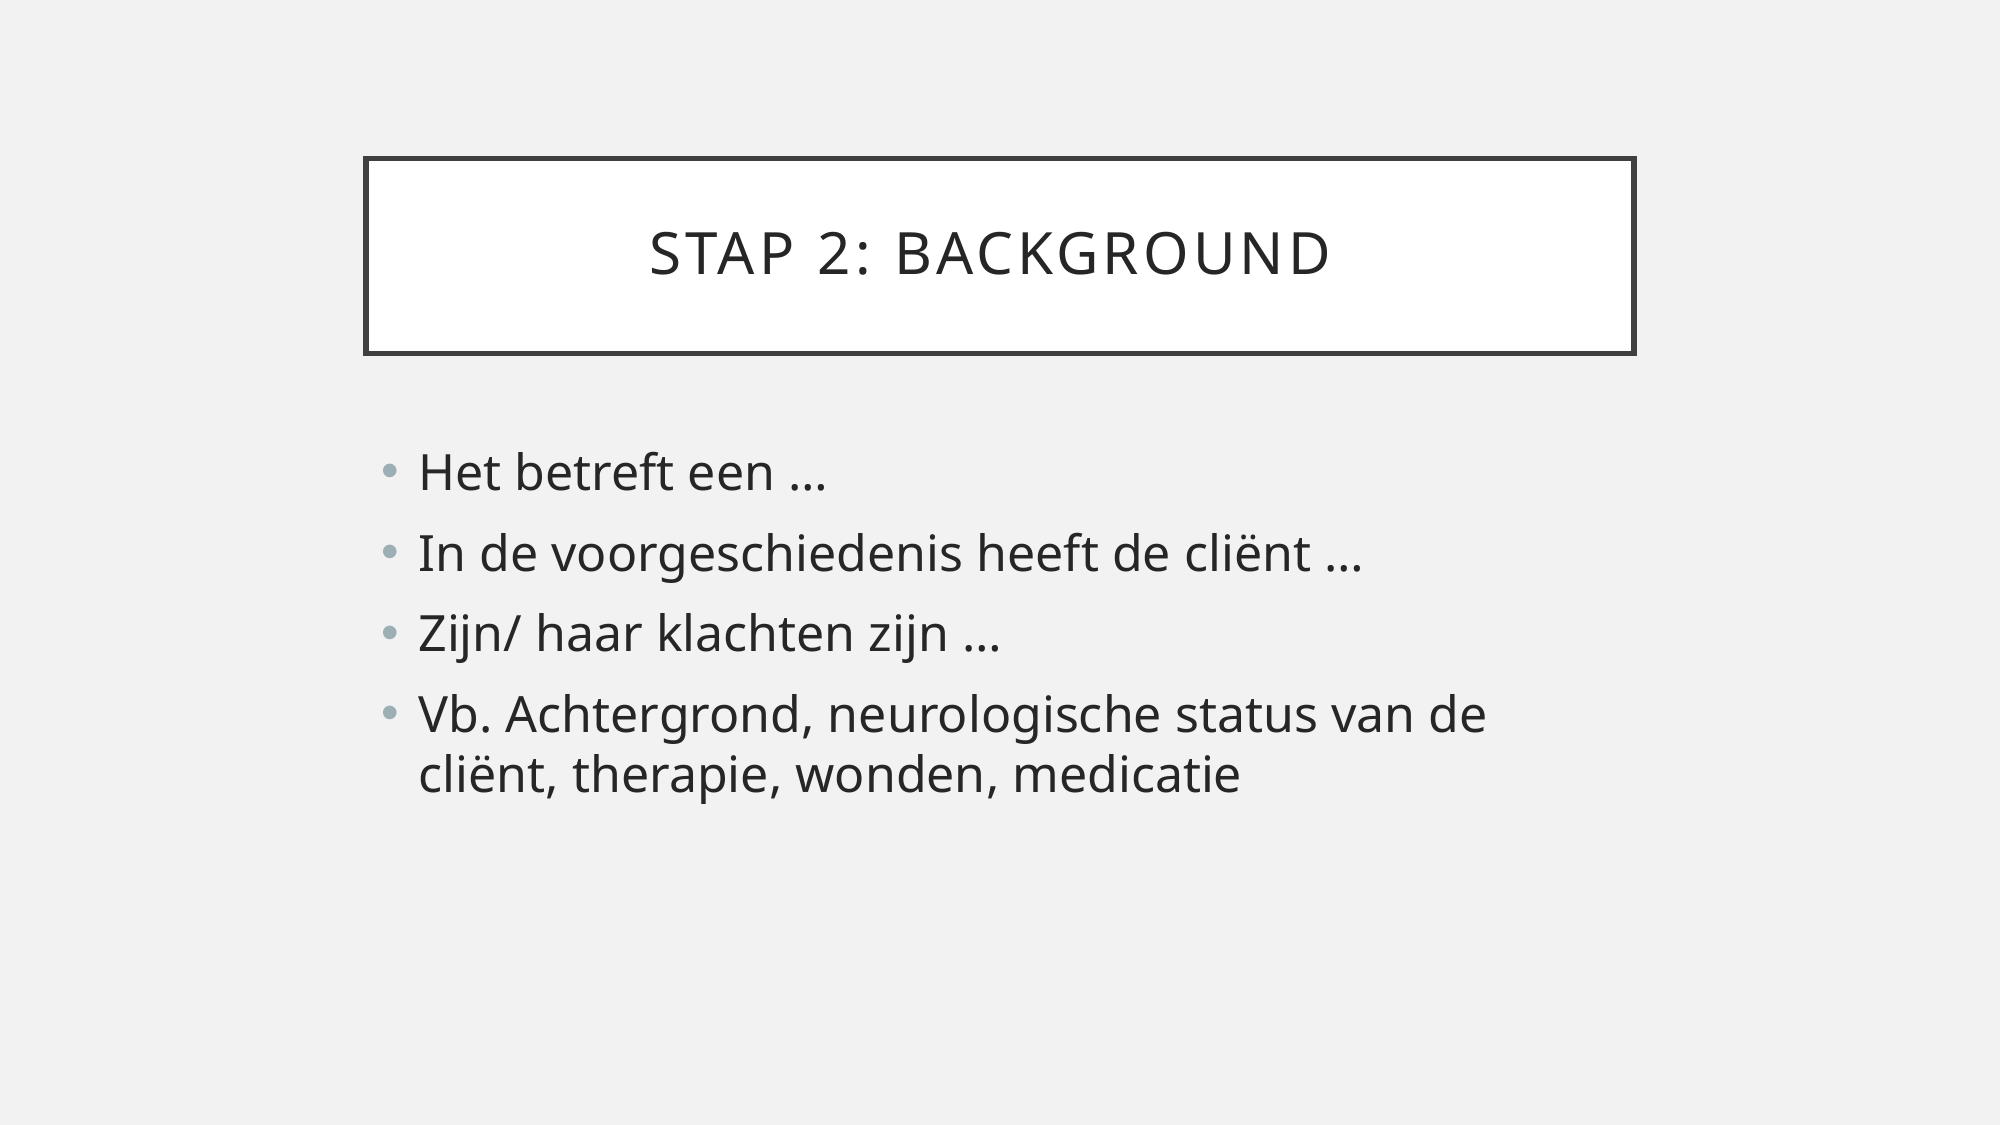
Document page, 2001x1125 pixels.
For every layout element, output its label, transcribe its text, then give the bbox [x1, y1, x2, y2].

title Stap 2: Background [363, 156, 1637, 356]
list Het betreft een … In de voorgeschiedenis heeft de cliënt … Zijn/ haar klachten zijn … Vb. Achtergrond, neurologische status van de cliënt​, therapie, wonden, medicatie [366, 432, 1634, 942]
